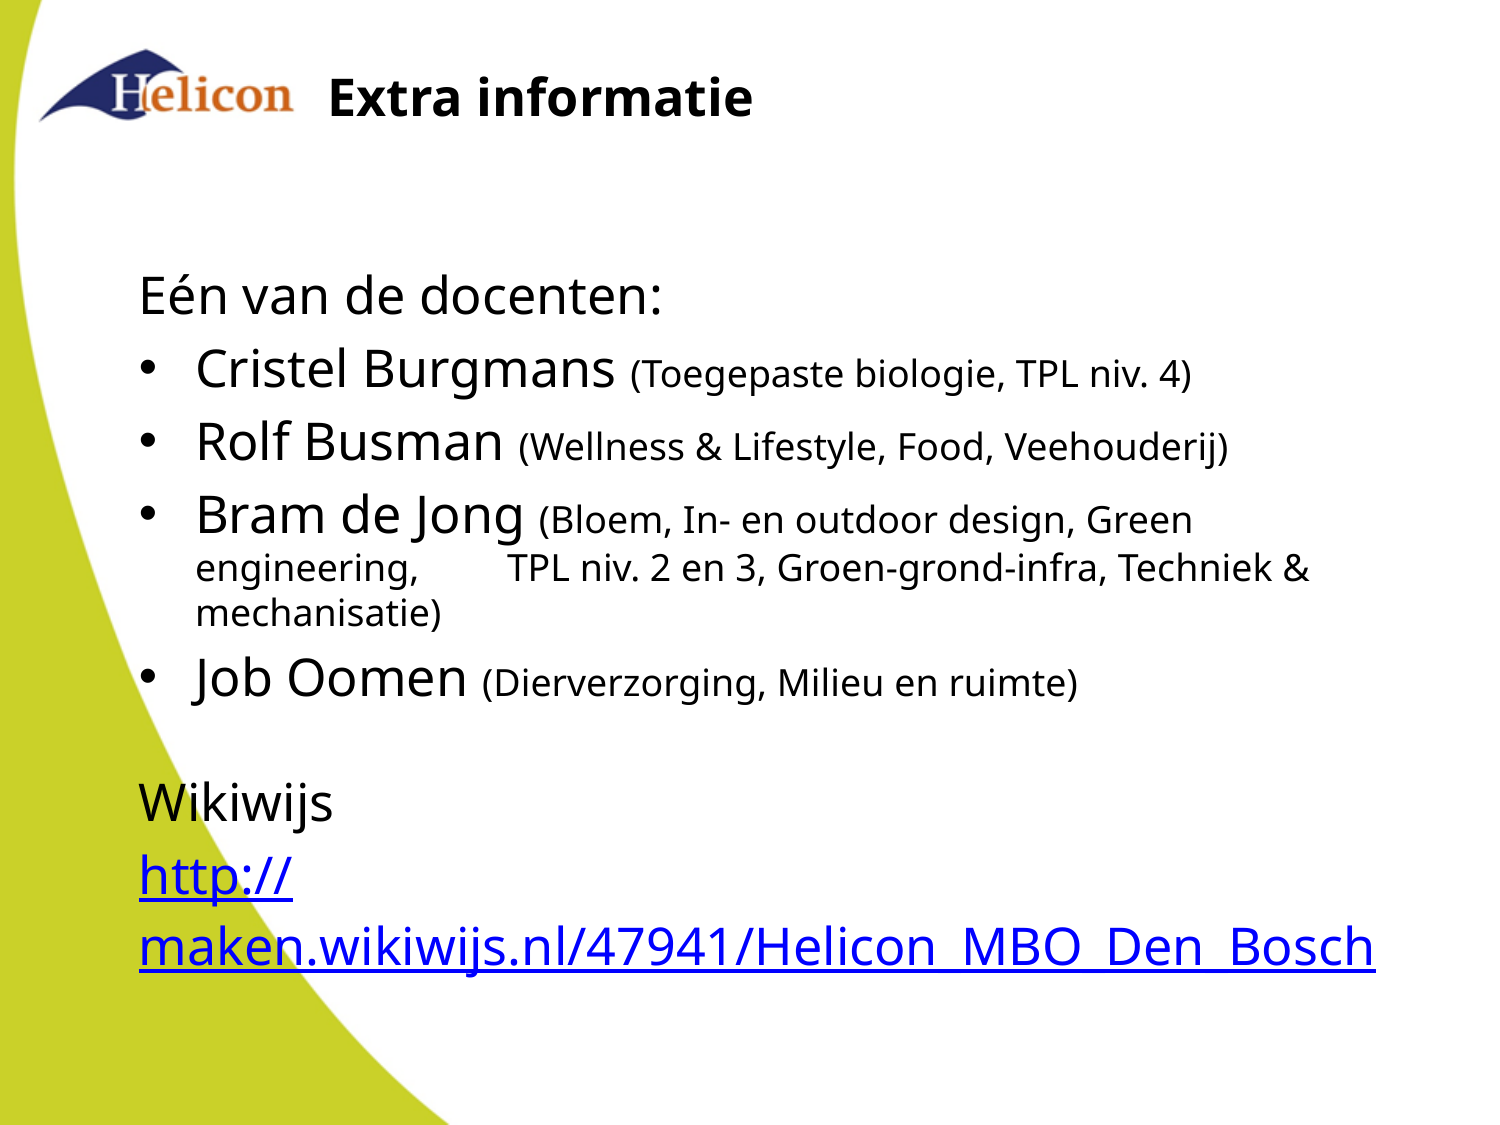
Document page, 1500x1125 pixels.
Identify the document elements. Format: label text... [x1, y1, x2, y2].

text_box Extra informatie [312, 42, 1424, 149]
picture [0, 0, 1500, 1125]
list Eén van de docenten: Cristel Burgmans (Toegepaste biologie, TPL niv. 4) Rolf Busman (Wellness & Lifestyle, Food, Veehouderij) Bram de Jong (Bloem, In- en outdoor design, Green engineering, TPL niv. 2 en 3, Groen-grond-infra, Techniek & mechanisatie) Job Oomen (Dierverzorging, Milieu en ruimte) Wikiwijs http://maken.wikiwijs.nl/47941/Helicon_MBO_Den_Bosch [123, 255, 1425, 1064]
